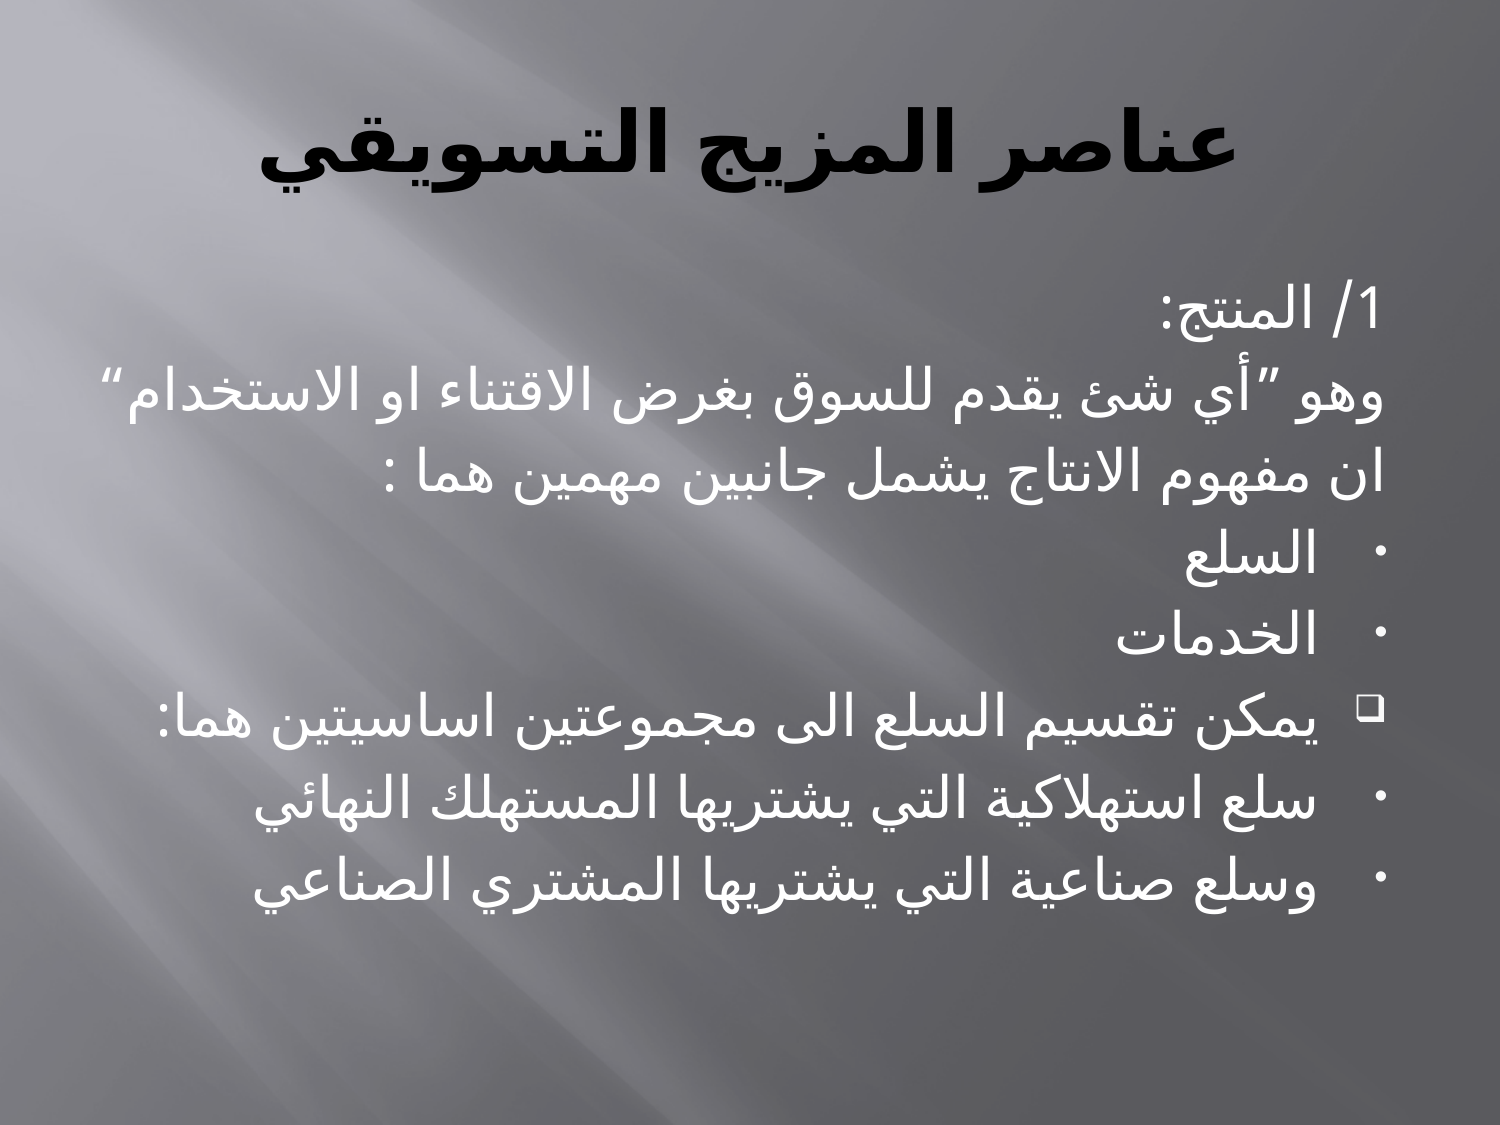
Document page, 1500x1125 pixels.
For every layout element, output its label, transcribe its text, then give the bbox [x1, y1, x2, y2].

title عناصر المزيج التسويقي [75, 45, 1425, 233]
list 1/ المنتج: وهو ”أي شئ يقدم للسوق بغرض الاقتناء او الاستخدام“ ان مفهوم الانتاج يشمل جانبين مهمين هما : السلع الخدمات يمكن تقسيم السلع الى مجموعتين اساسيتين هما: سلع استهلاكية التي يشتريها المستهلك النهائي وسلع صناعية التي يشتريها المشتري الصناعي [75, 262, 1425, 1035]
